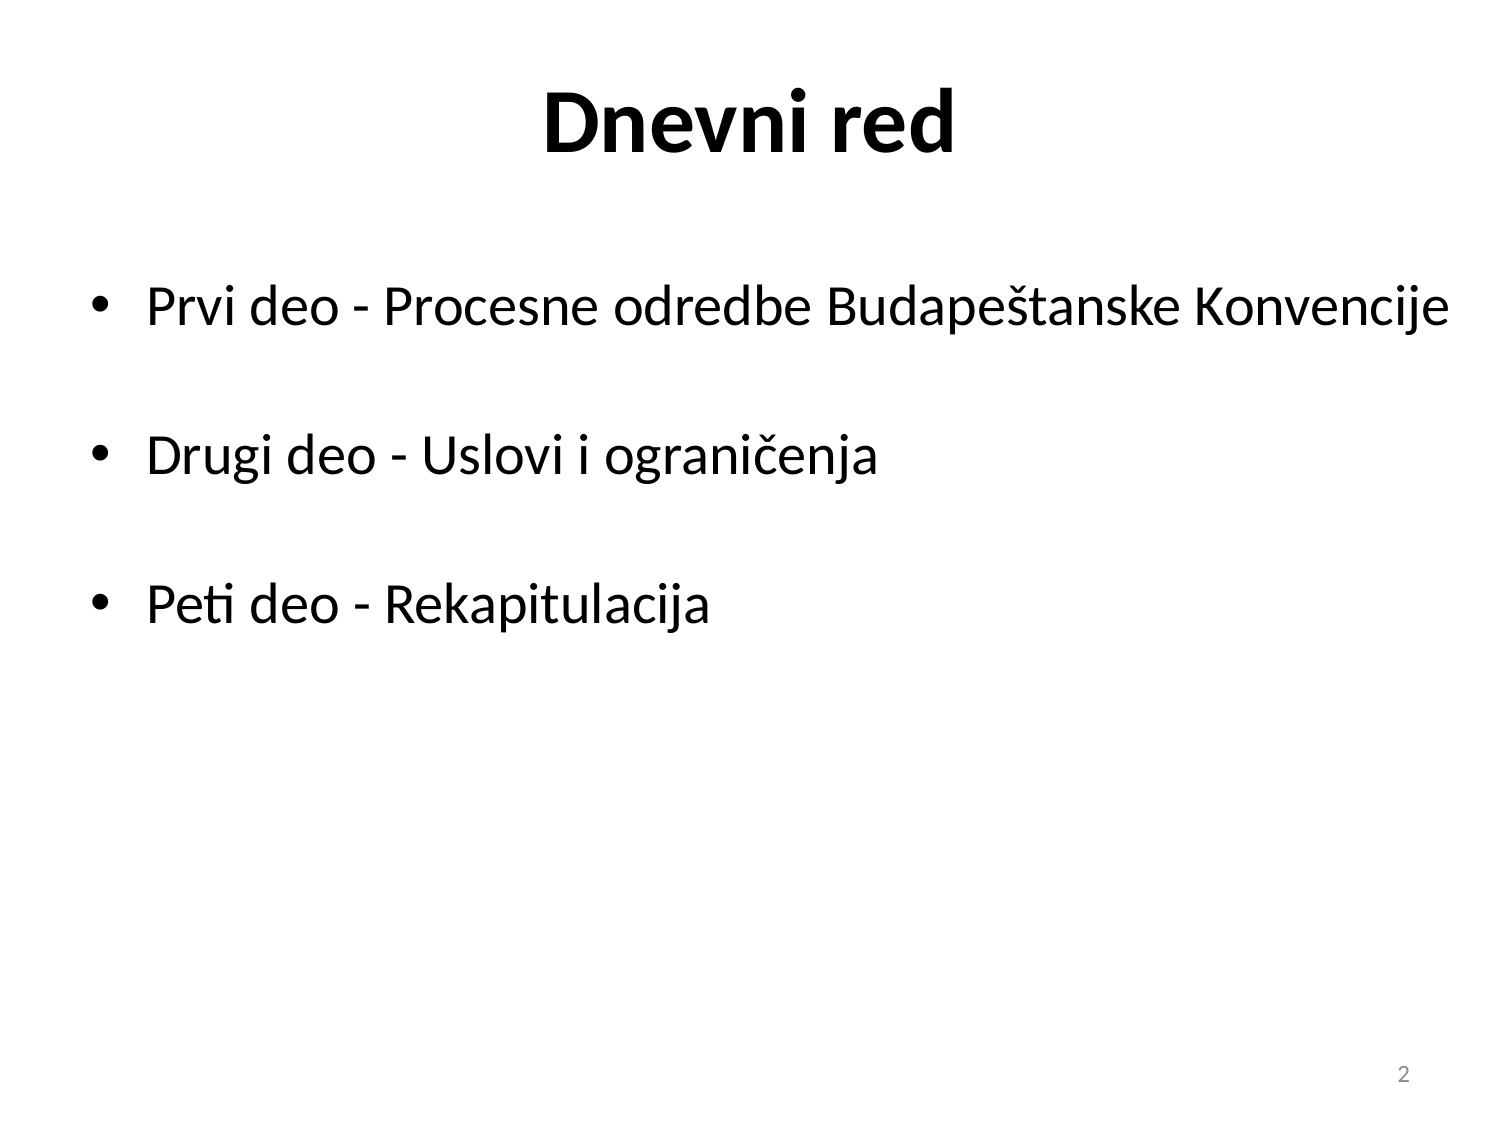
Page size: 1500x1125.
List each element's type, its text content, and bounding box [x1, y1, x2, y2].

title Dnevni red [74, 44, 1426, 185]
list Prvi deo - Procesne odredbe Budapeštanske Konvencije Drugi deo - Uslovi i ograničenja Peti deo - Rekapitulacija [74, 185, 1472, 1088]
slide_number 2 [1074, 1042, 1425, 1103]
